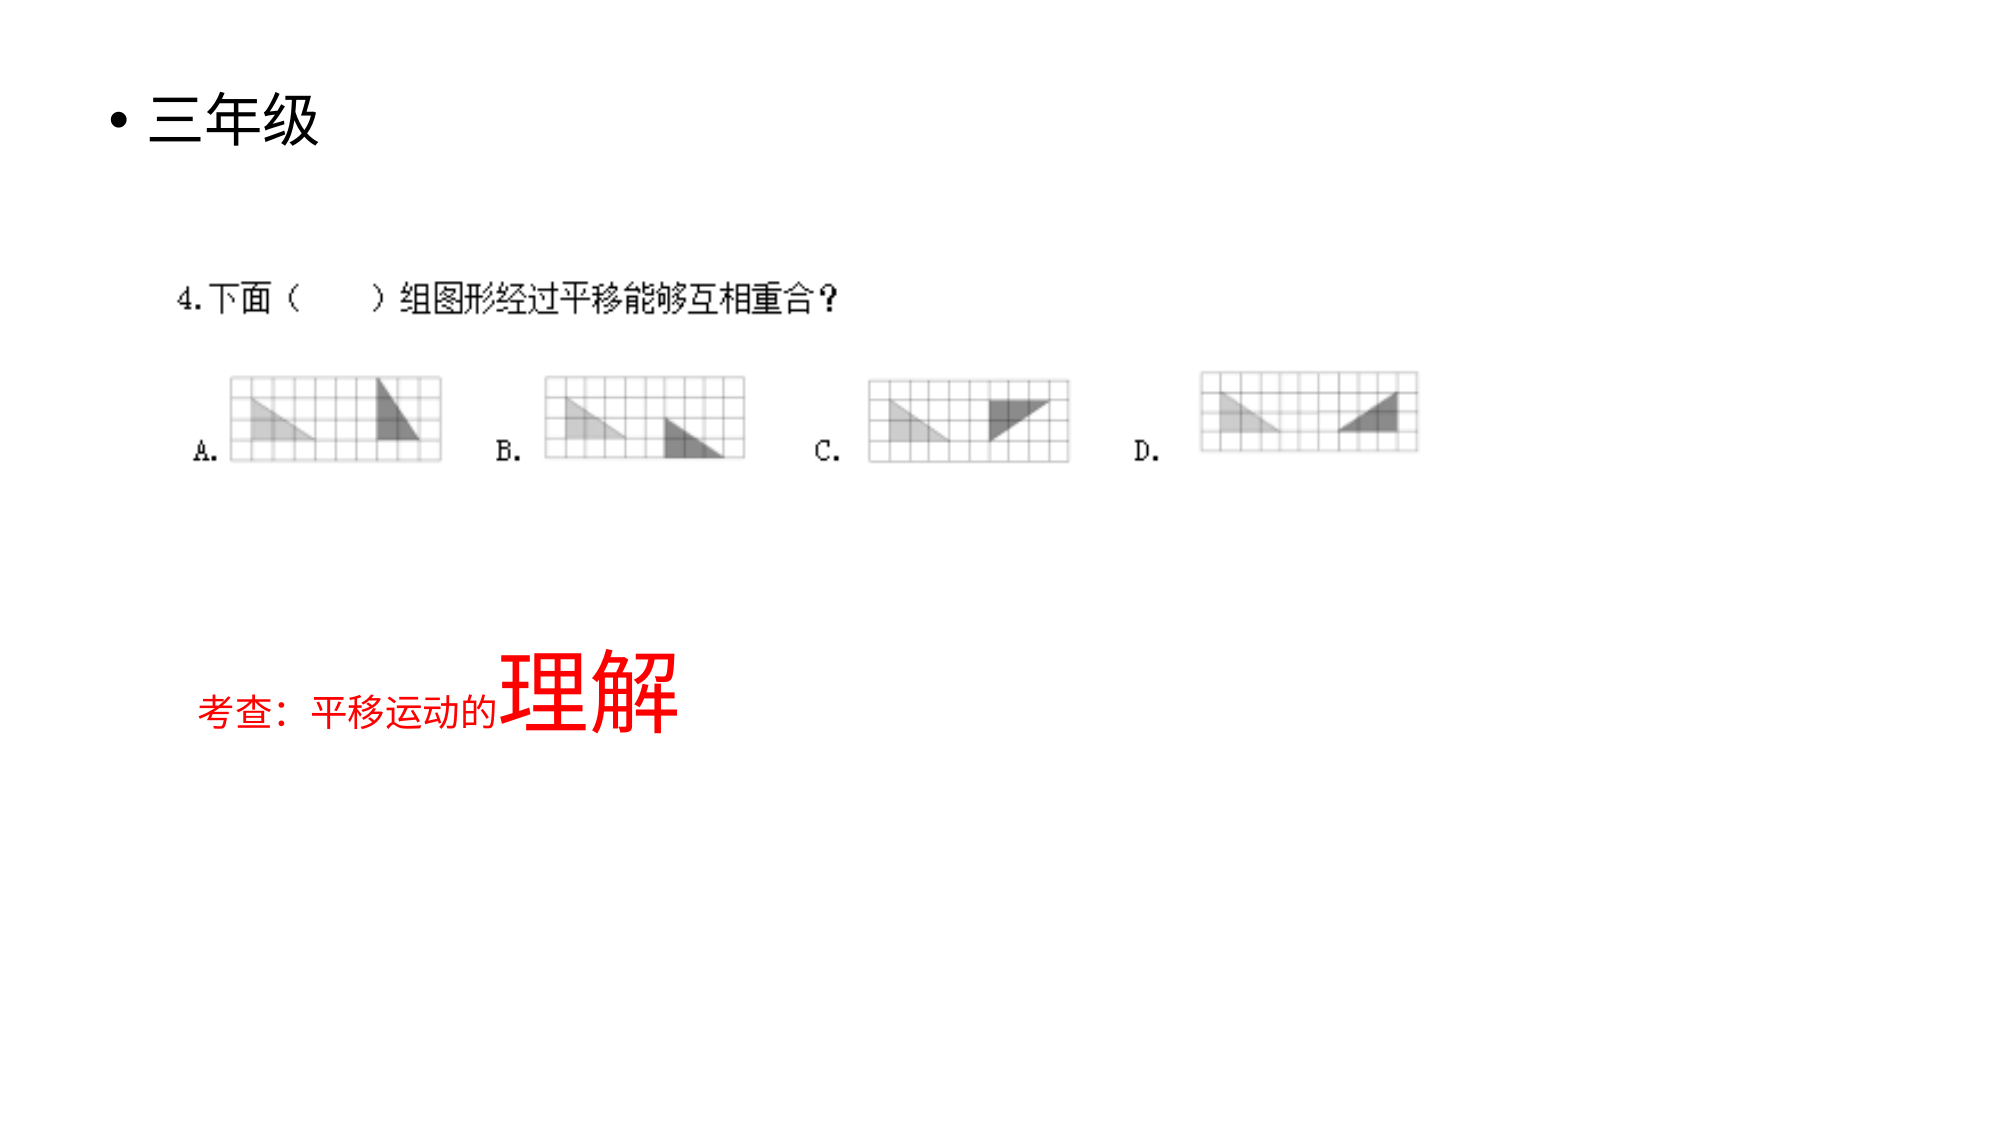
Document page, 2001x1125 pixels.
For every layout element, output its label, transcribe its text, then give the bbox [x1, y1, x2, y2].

text_box 考查：平移运动的理解 [183, 627, 697, 803]
list 三年级 [93, 83, 378, 193]
picture [153, 264, 1473, 475]
